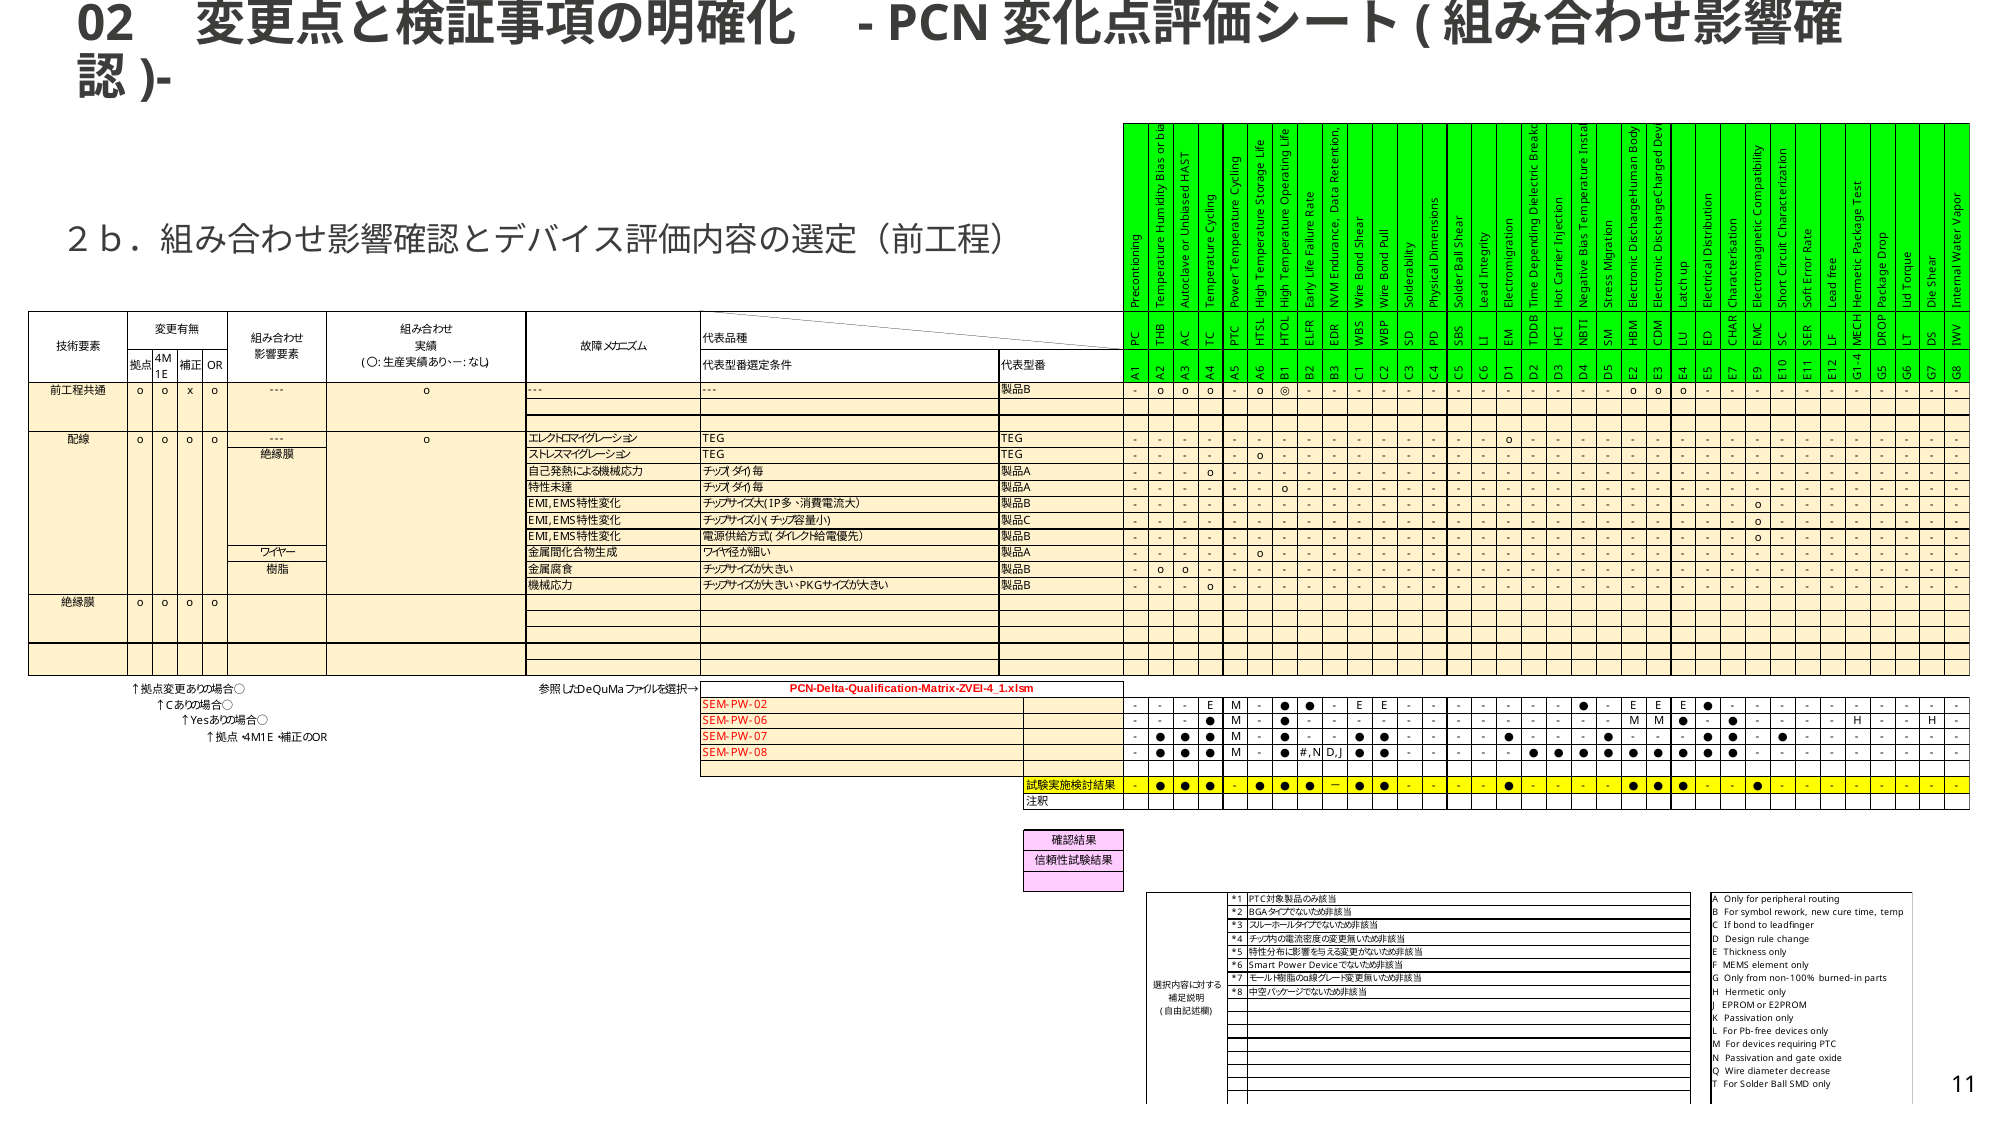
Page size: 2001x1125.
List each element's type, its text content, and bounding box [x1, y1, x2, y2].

title 02 変更点と検証事項の明確化 - PCN変化点評価シート(組み合わせ影響確認)- [0, 0, 2000, 123]
picture [27, 122, 1971, 1105]
